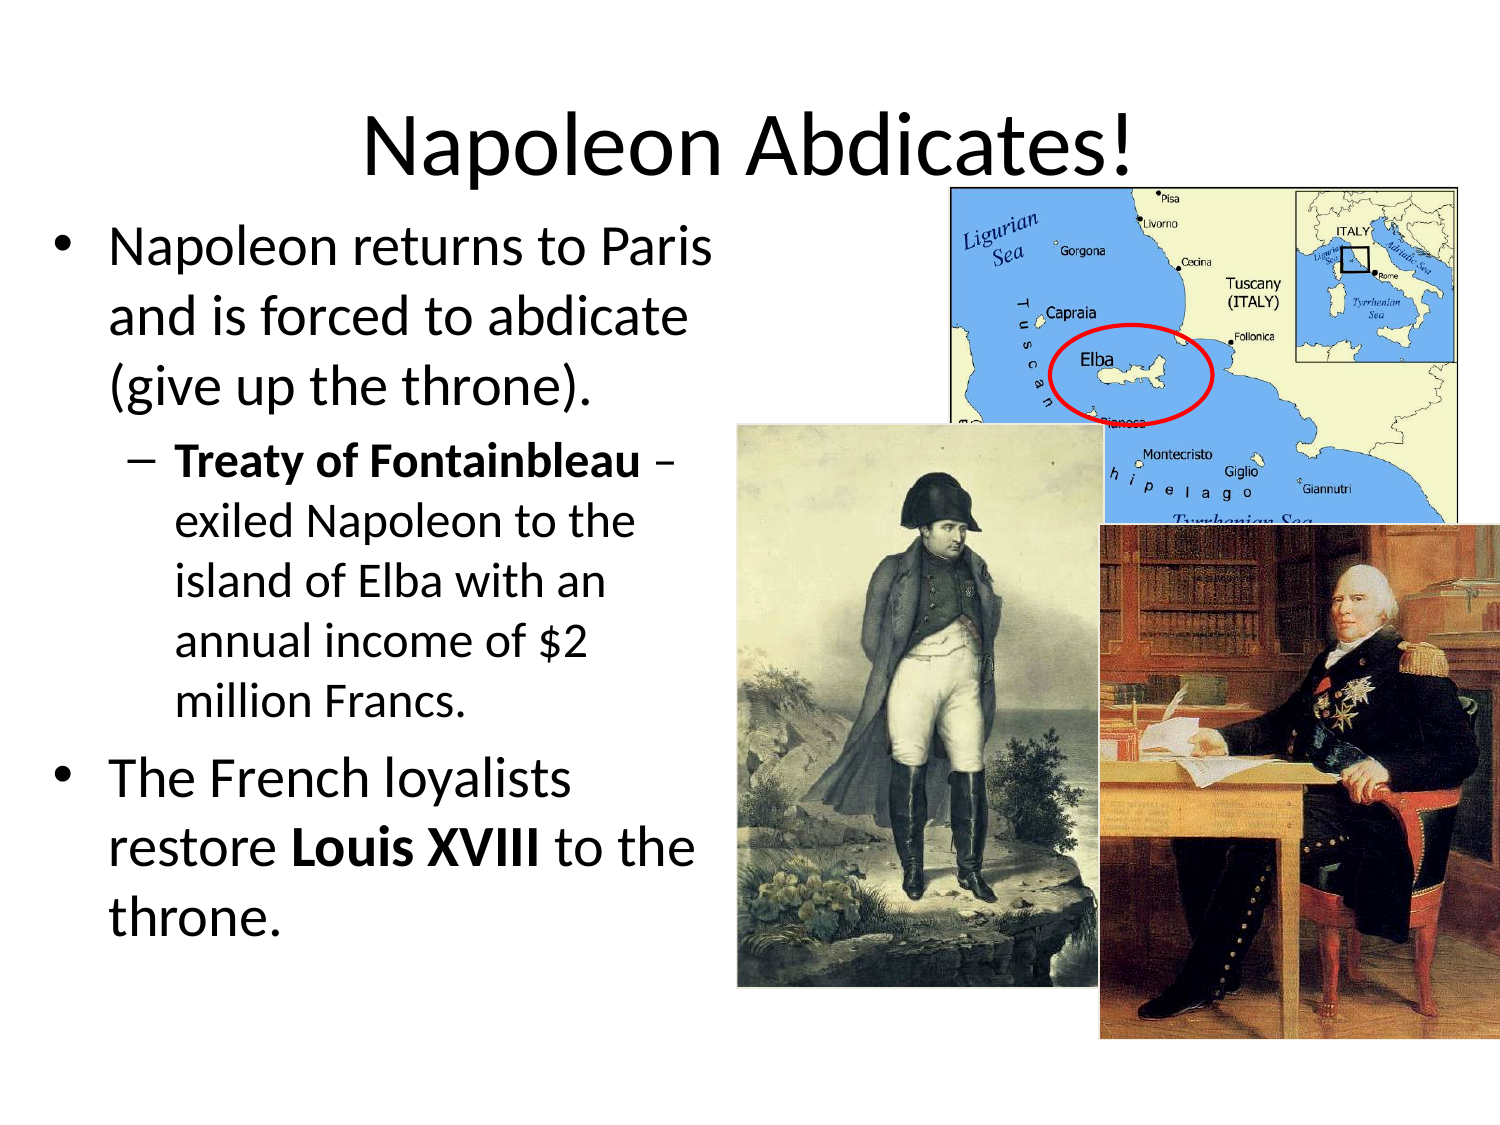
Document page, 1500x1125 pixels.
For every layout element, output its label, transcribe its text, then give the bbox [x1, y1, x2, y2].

list Napoleon returns to Paris and is forced to abdicate (give up the throne). Treaty of Fontainbleau – exiled Napoleon to the island of Elba with an annual income of $2 million Francs. The French loyalists restore Louis XVIII to the throne. [37, 200, 738, 1088]
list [949, 187, 1458, 523]
title Napoleon Abdicates! [75, 45, 1425, 233]
picture [737, 424, 1500, 1040]
